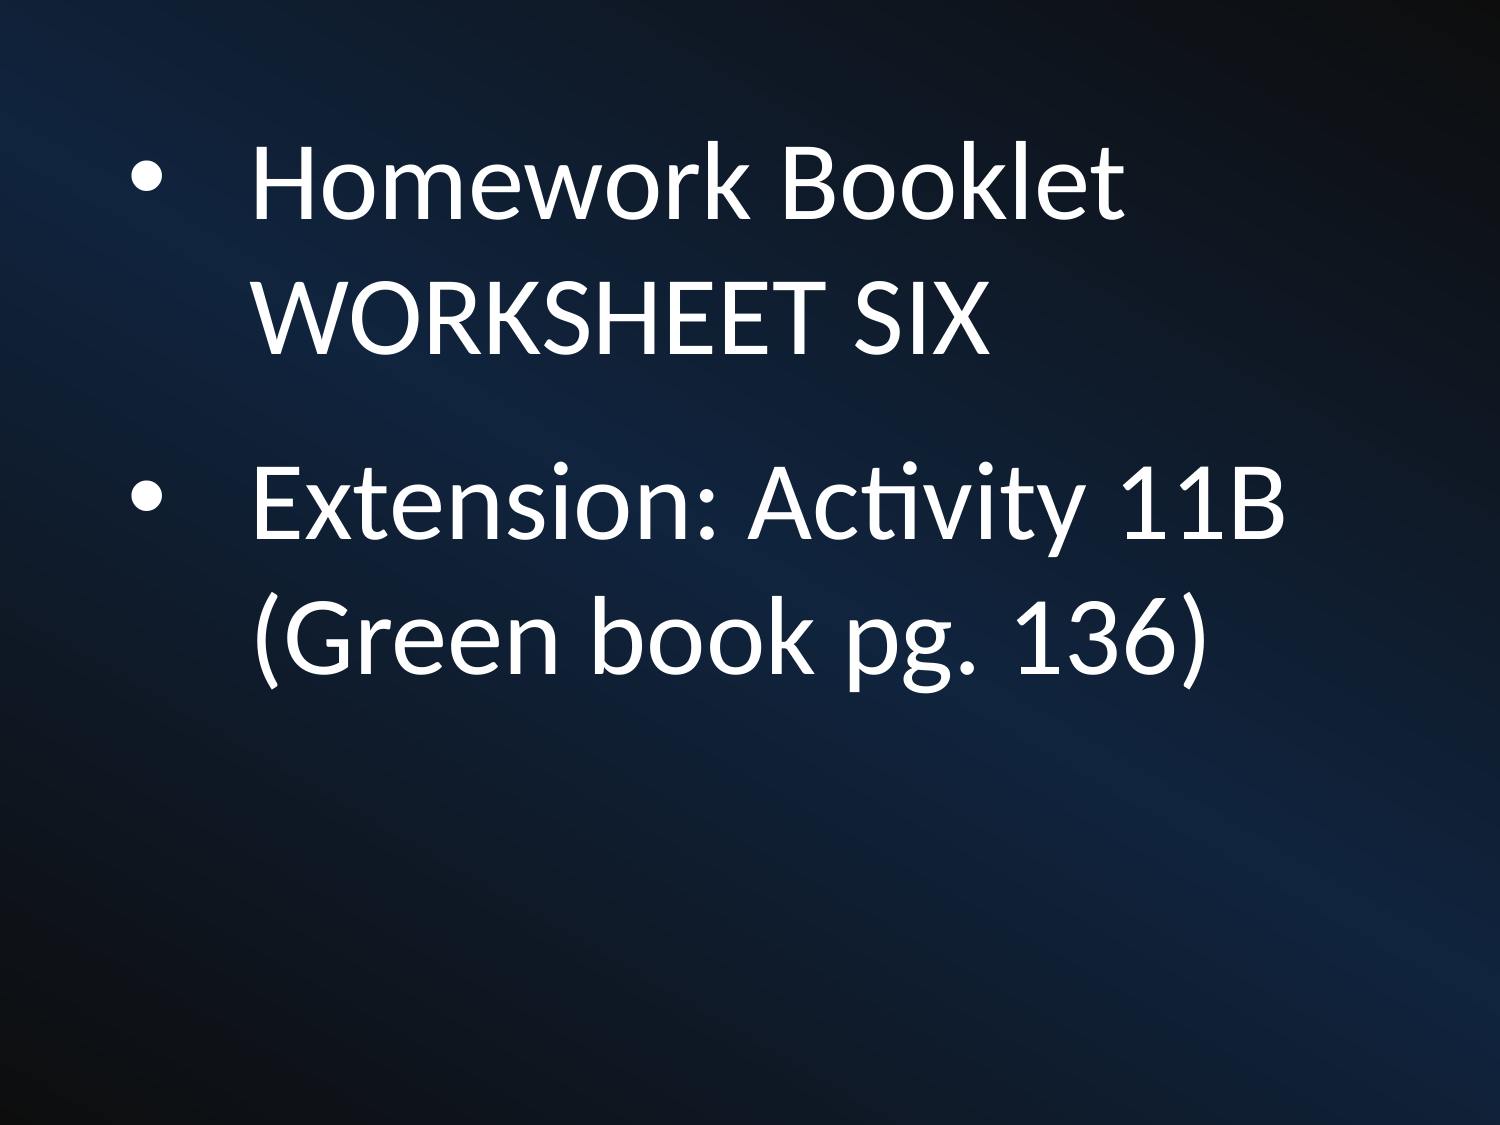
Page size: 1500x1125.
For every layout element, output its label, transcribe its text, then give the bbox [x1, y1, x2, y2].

text_box Homework Booklet WORKSHEET SIX Extension: Activity 11B (Green book pg. 136) [112, 99, 1375, 705]
